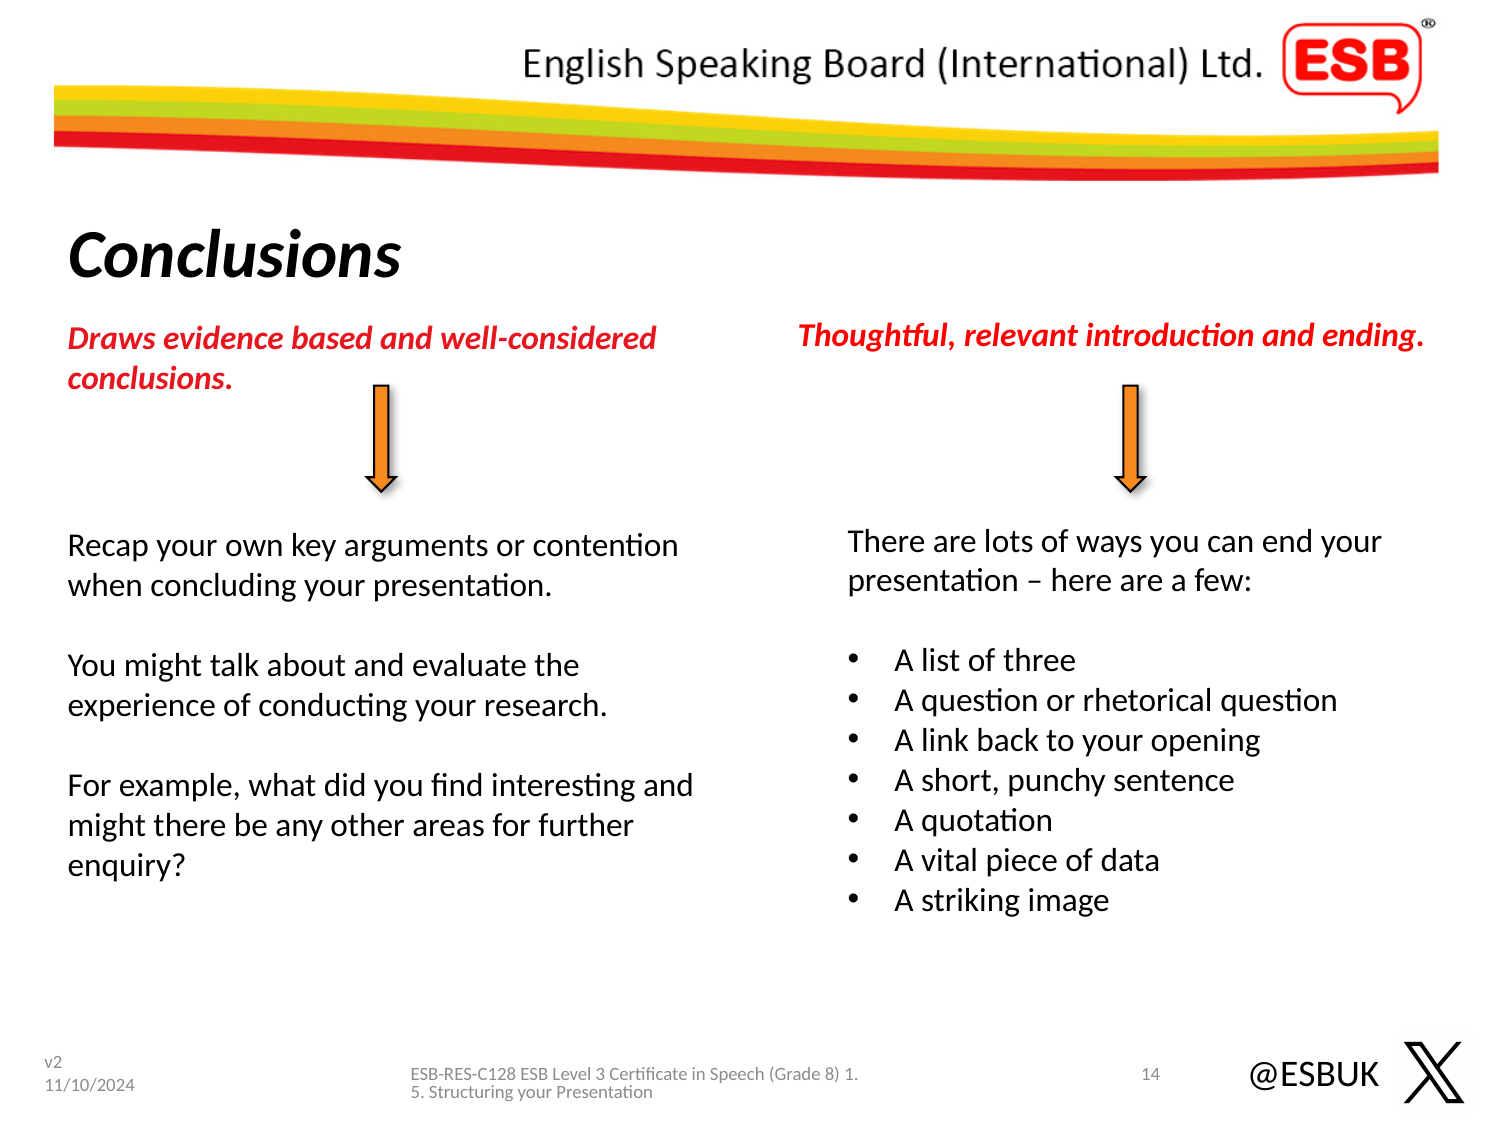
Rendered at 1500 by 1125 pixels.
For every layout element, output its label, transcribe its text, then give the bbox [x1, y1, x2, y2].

footer ESB-RES-C128 ESB Level 3 Certificate in Speech (Grade 8) 1.5. Structuring your Presentation [395, 1042, 874, 1103]
picture [0, 0, 1500, 189]
text_box [364, 384, 399, 494]
text_box Recap your own key arguments or contention when concluding your presentation. You might talk about and evaluate the experience of conducting your research. For example, what did you find interesting and might there be any other areas for further enquiry? [53, 476, 712, 891]
text_box [1113, 384, 1148, 494]
text_box Thoughtful, relevant introduction and ending. [690, 306, 1441, 361]
title Conclusions [53, 184, 1347, 308]
text_box Draws evidence based and well-considered conclusions. [53, 308, 803, 404]
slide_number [29, 1042, 160, 1103]
picture [1395, 1029, 1476, 1116]
text_box There are lots of ways you can end your presentation – here are a few: A list of three A question or rhetorical question A link back to your opening A short, punchy sentence A quotation A vital piece of data A striking image [832, 511, 1436, 966]
slide_number 18 [930, 1042, 1176, 1103]
